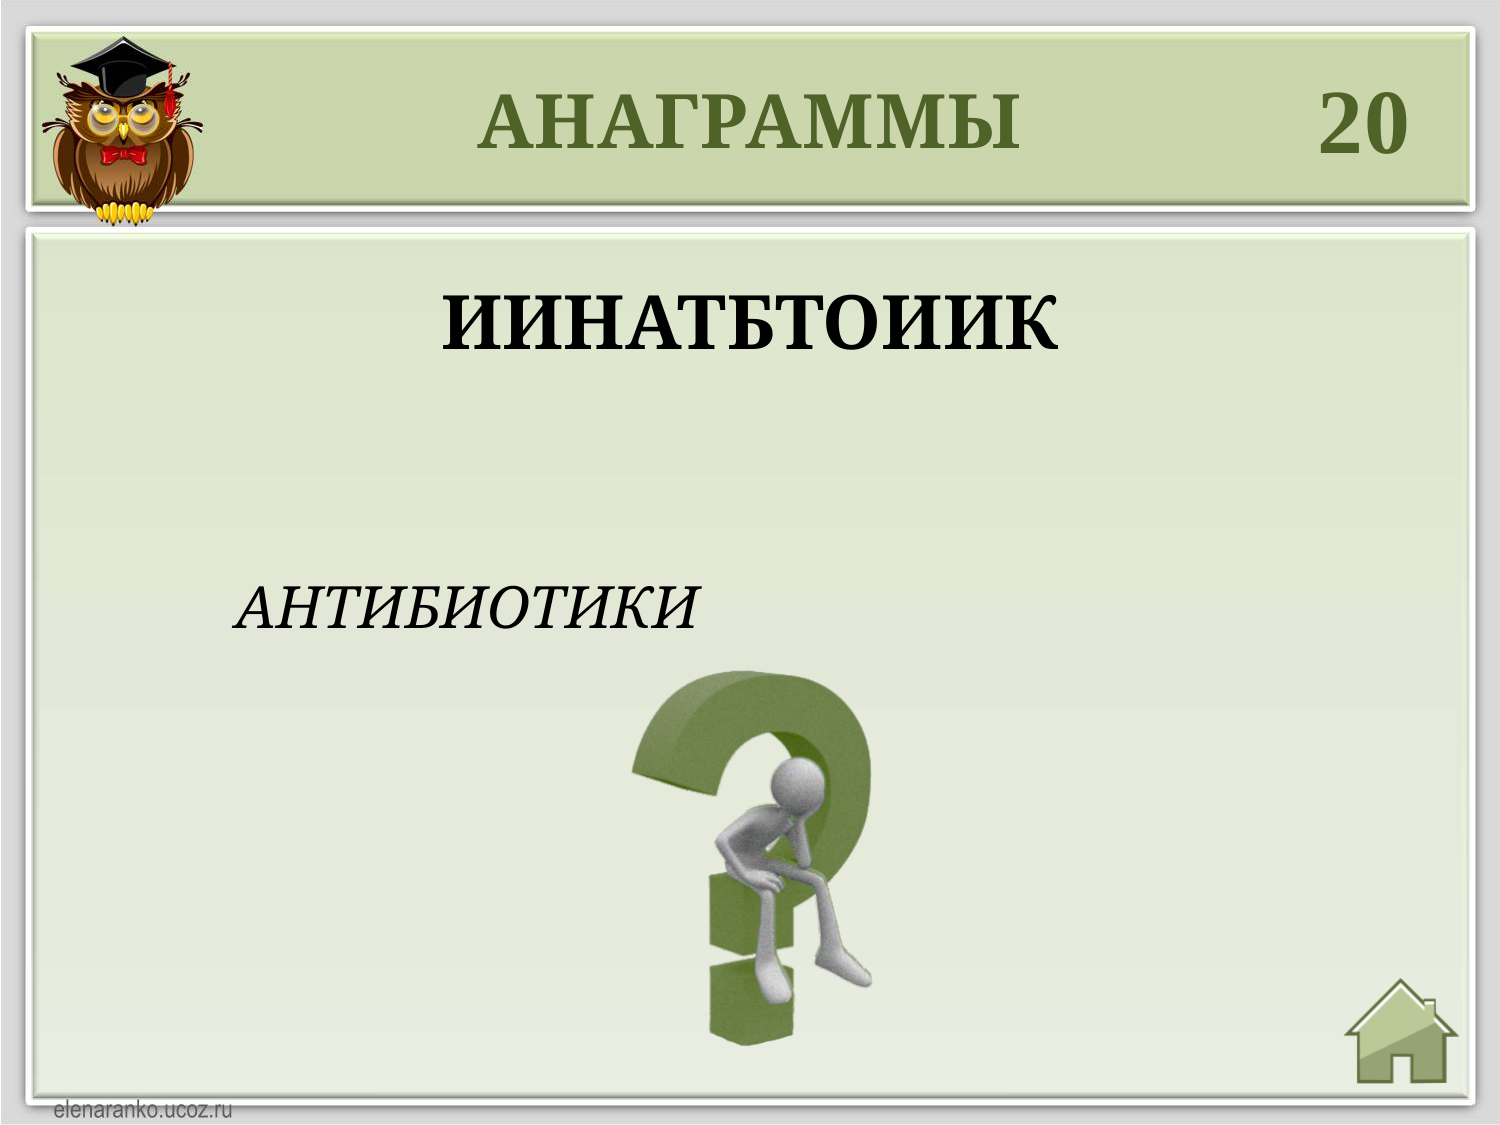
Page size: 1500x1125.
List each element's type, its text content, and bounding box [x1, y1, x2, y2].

picture [0, 0, 1500, 1125]
text_box АНТИБИОТИКИ [53, 562, 1447, 648]
text_box АНАГРАММЫ [218, 66, 1281, 172]
text_box 20 [1281, 54, 1447, 180]
text_box ИИНАТБТОИИК [53, 267, 1447, 372]
